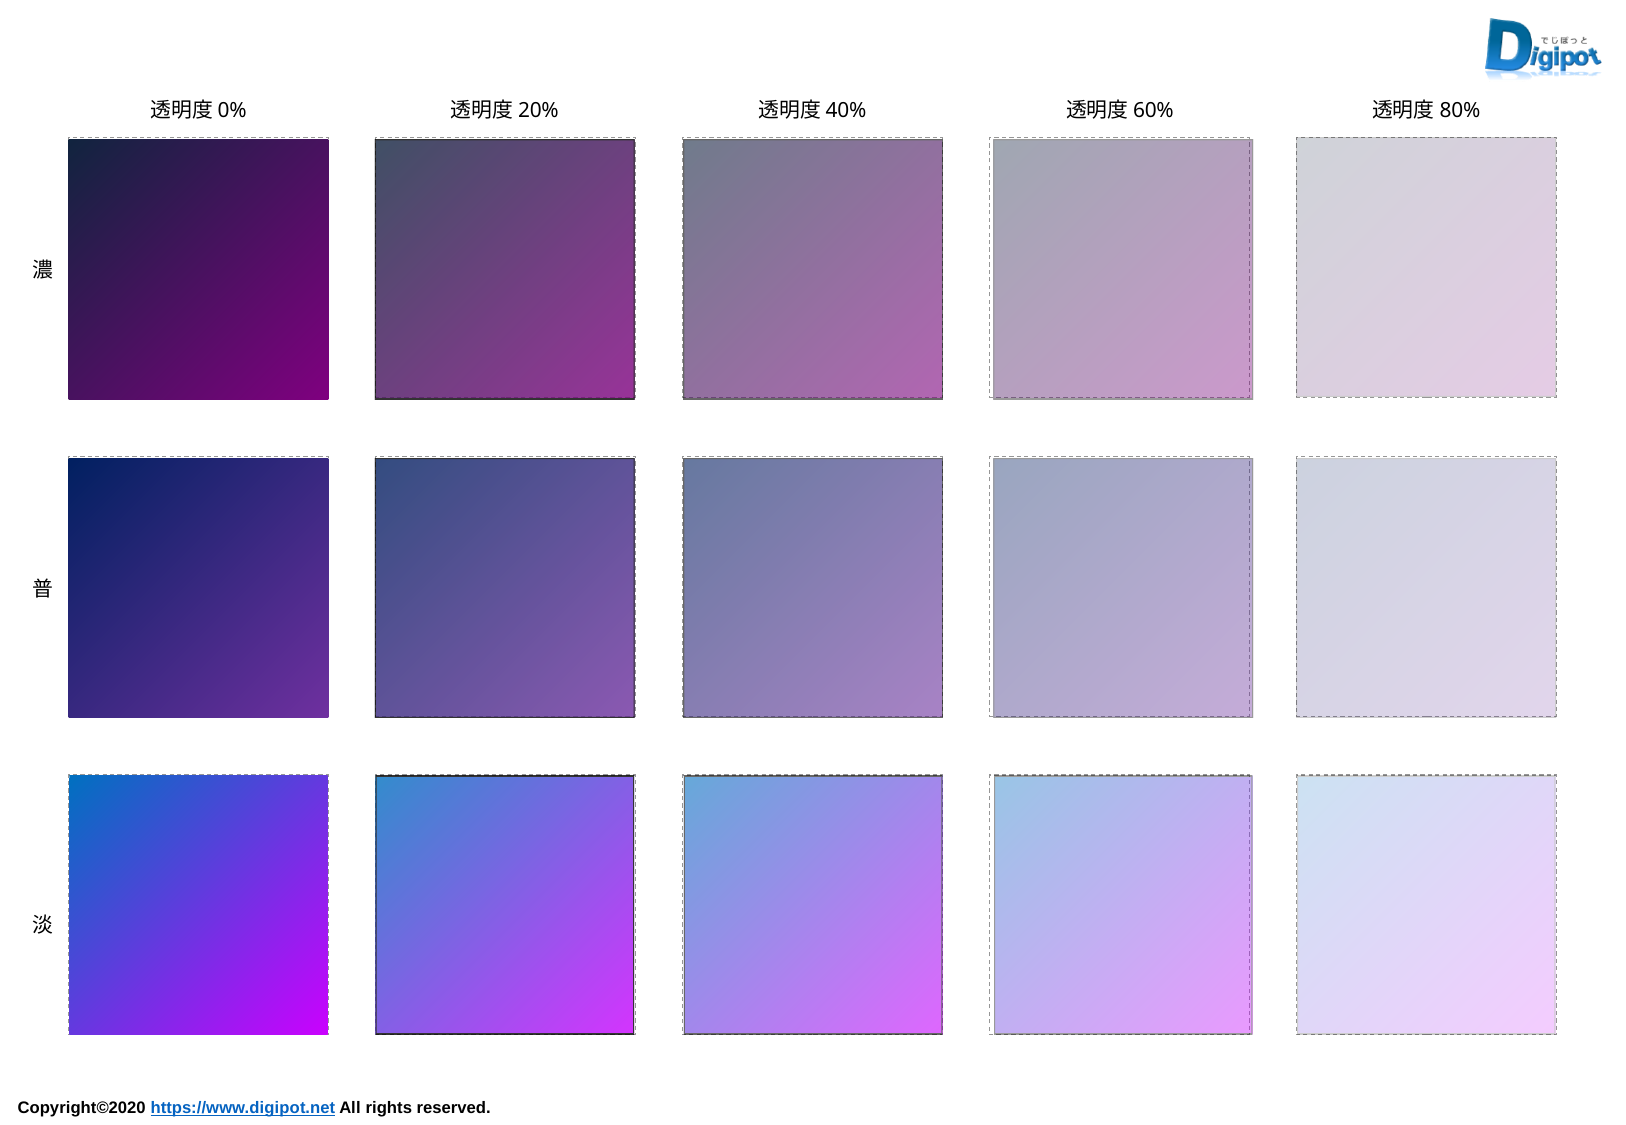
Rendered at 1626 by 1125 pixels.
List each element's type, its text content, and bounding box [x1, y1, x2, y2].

text_box [683, 775, 943, 1035]
text_box [68, 458, 329, 718]
text_box 透明度0% [135, 89, 262, 130]
text_box [994, 775, 1253, 1035]
text_box [69, 775, 328, 1035]
text_box [993, 458, 1254, 718]
text_box 透明度80% [1357, 89, 1496, 130]
text_box 透明度40% [743, 89, 882, 130]
text_box [993, 139, 1254, 400]
text_box 濃 [17, 249, 69, 289]
text_box 淡 [17, 904, 69, 944]
text_box [1296, 458, 1557, 718]
text_box [374, 458, 635, 718]
text_box 透明度20% [436, 89, 574, 130]
text_box [683, 139, 943, 400]
picture [1485, 18, 1602, 82]
text_box 透明度60% [1051, 89, 1189, 130]
text_box [1296, 137, 1557, 397]
text_box [375, 775, 635, 1035]
text_box [683, 458, 943, 718]
text_box 普 [17, 567, 69, 608]
text_box [1297, 775, 1556, 1035]
text_box [374, 139, 635, 400]
text_box [68, 139, 329, 400]
